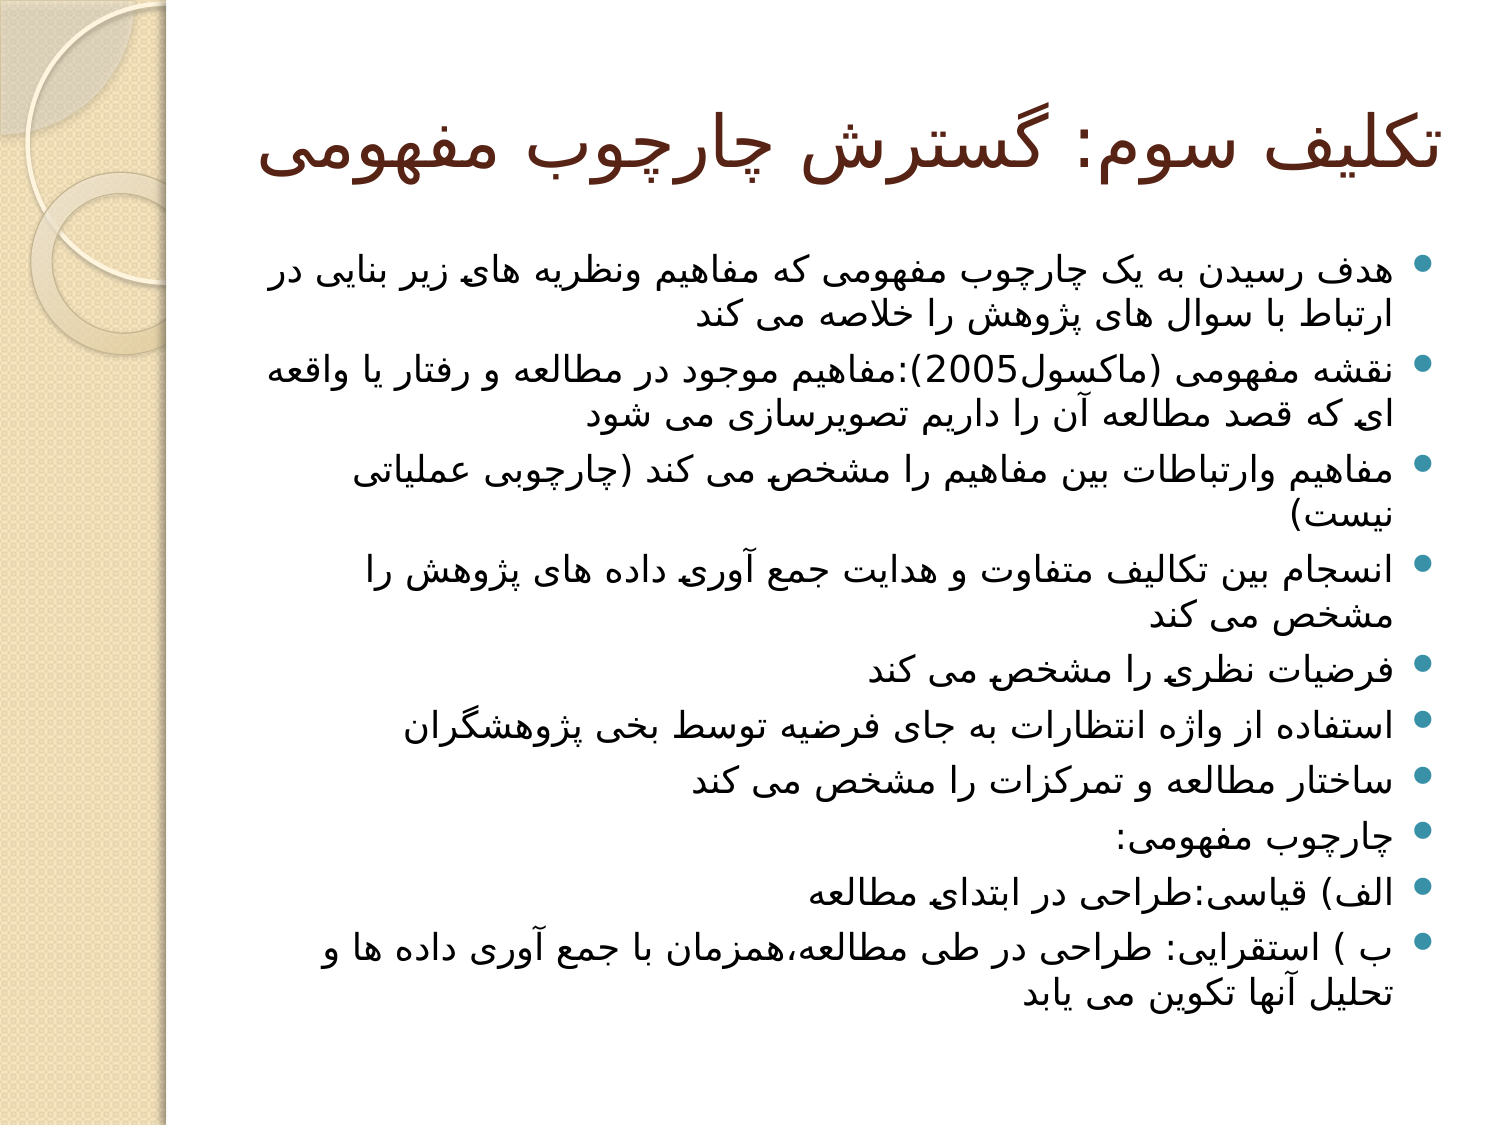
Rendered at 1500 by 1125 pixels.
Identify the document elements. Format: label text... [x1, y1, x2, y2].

title تکلیف سوم: گسترش چارچوب مفهومی [235, 45, 1466, 233]
list هدف رسیدن به یک چارچوب مفهومی که مفاهیم ونظریه های زیر بنایی در ارتباط با سوال های پژوهش را خلاصه می کند نقشه مفهومی (ماکسول2005):مفاهیم موجود در مطالعه و رفتار یا واقعه ای که قصد مطالعه آن را داریم تصویرسازی می شود مفاهیم وارتباطات بین مفاهیم را مشخص می کند (چارچوبی عملیاتی نیست) انسجام بین تکالیف متفاوت و هدایت جمع آوری داده های پژوهش را مشخص می کند فرضیات نظری را مشخص می کند استفاده از واژه انتظارات به جای فرضیه توسط بخی پژوهشگران ساختار مطالعه و تمرکزات را مشخص می کند چارچوب مفهومی: الف) قیاسی:طراحی در ابتدای مطالعه ب ) استقرایی: طراحی در طی مطالعه،همزمان با جمع آوری داده ها و تحلیل آنها تکوین می یابد [235, 237, 1466, 1025]
